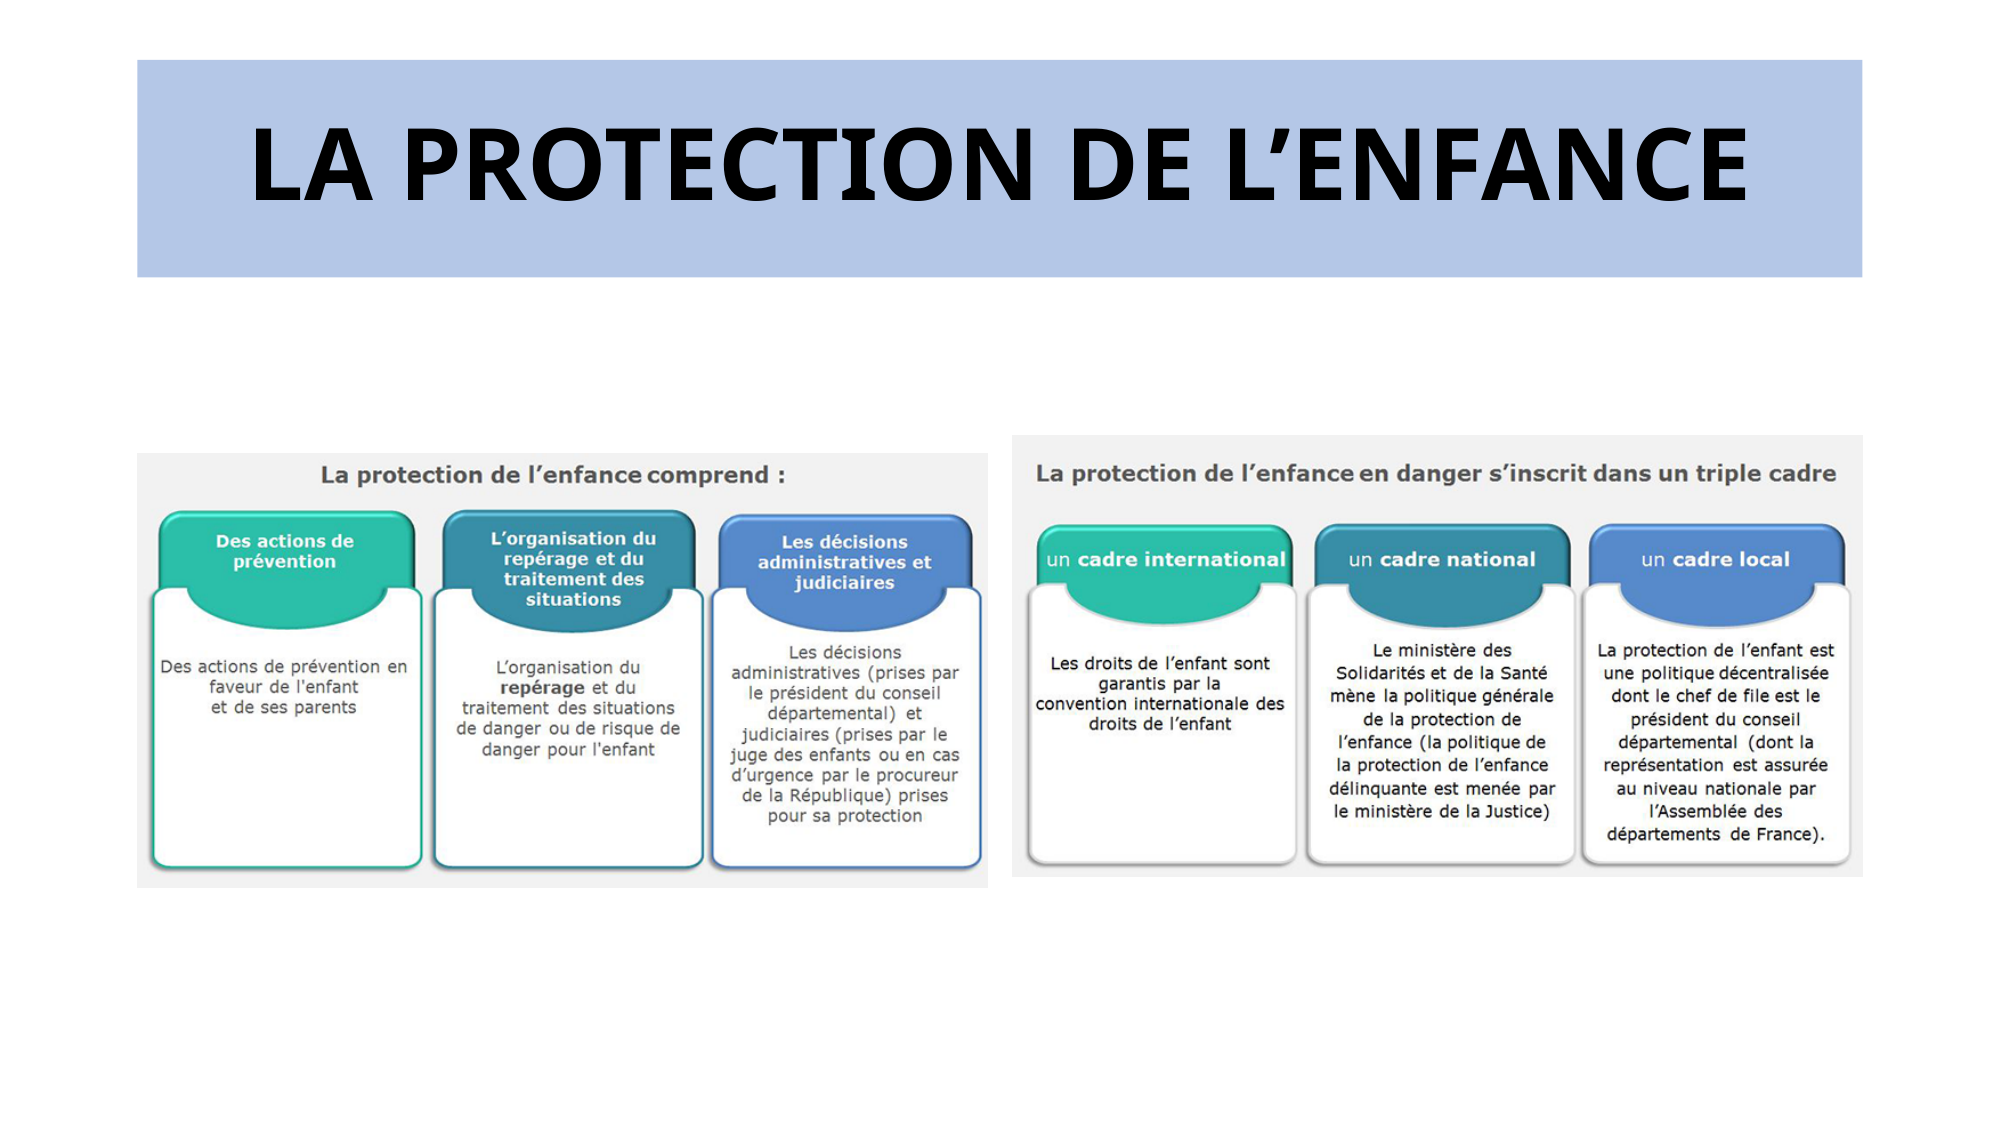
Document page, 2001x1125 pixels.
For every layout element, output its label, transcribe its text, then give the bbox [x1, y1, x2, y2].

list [1012, 435, 1863, 877]
title LA PROTECTION DE L’ENFANCE [137, 59, 1863, 278]
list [137, 453, 988, 888]
